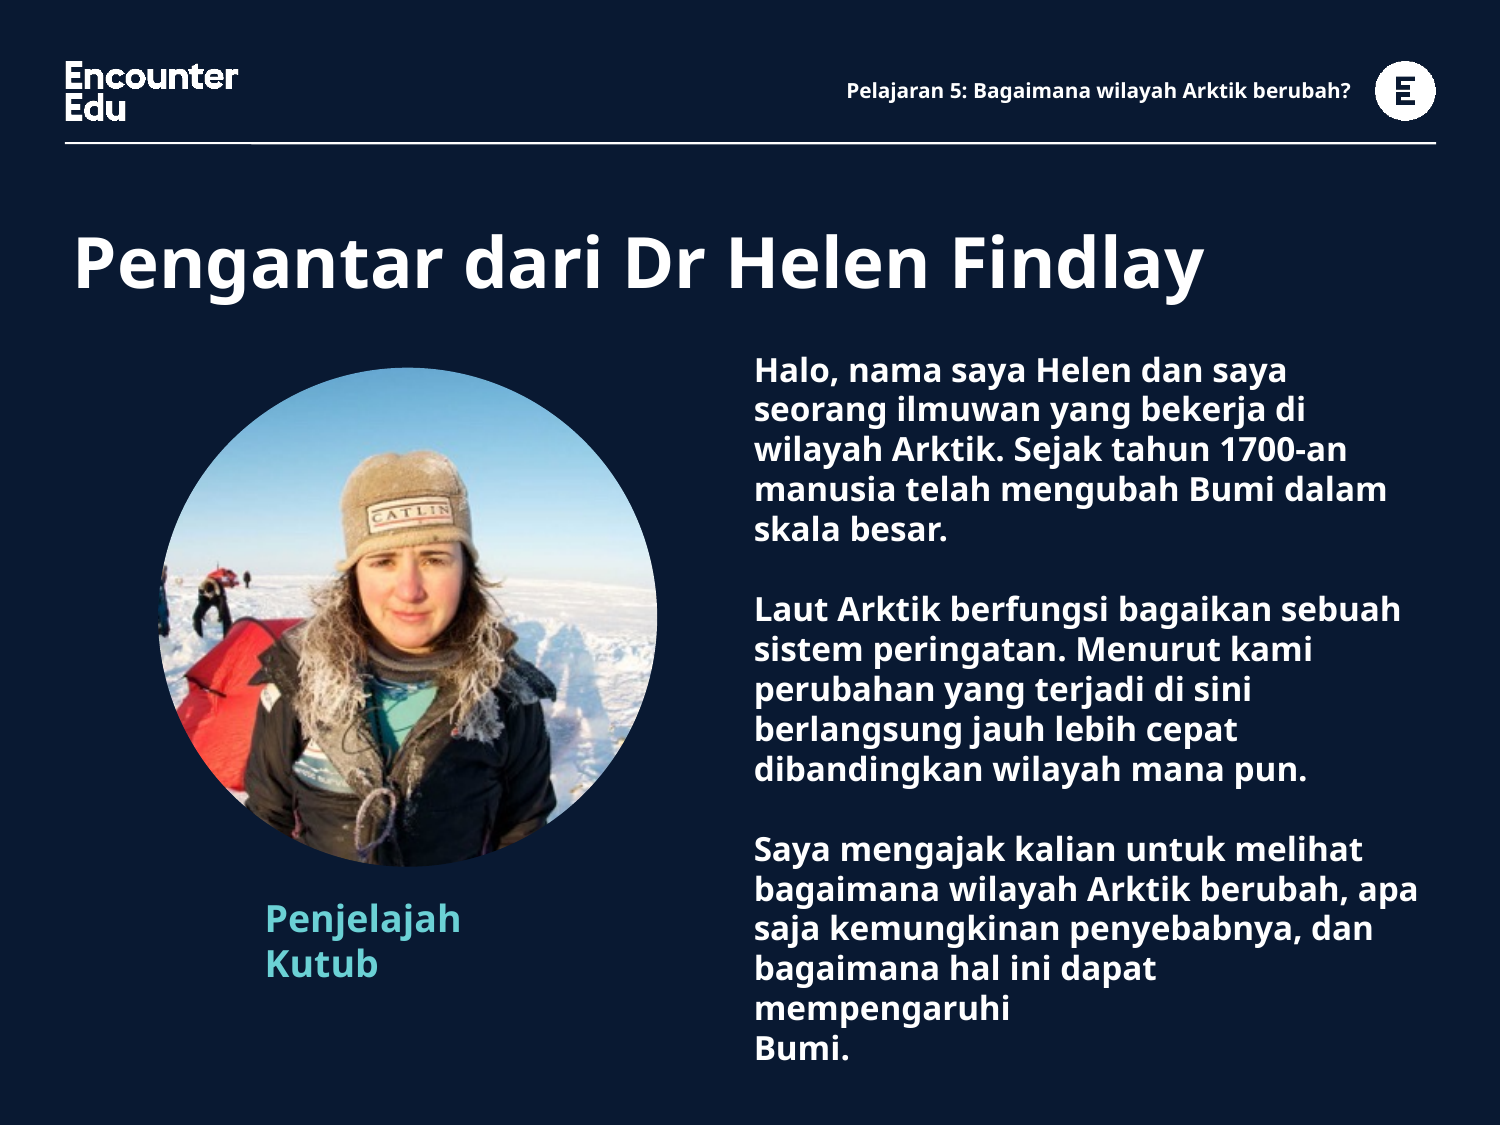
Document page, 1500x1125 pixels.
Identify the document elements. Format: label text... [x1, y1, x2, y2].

picture [1373, 59, 1437, 122]
text_box Penjelajah Kutub [249, 887, 598, 993]
text_box [158, 368, 658, 867]
text_box Halo, nama saya Helen dan saya seorang ilmuwan yang bekerja di wilayah Arktik. Sejak tahun 1700-an manusia telah mengubah Bumi dalam skala besar. Laut Arktik berfungsi bagaikan sebuah sistem peringatan. Menurut kami perubahan yang terjadi di sini berlangsung jauh lebih cepat dibandingkan wilayah mana pun. Saya mengajak kalian untuk melihat bagaimana wilayah Arktik berubah, apa saja kemungkinan penyebabnya, dan bagaimana hal ini dapat mempengaruhi Bumi. [749, 344, 1427, 1072]
text_box Pengantar dari Dr Helen Findlay [65, 163, 1416, 368]
title Pelajaran 5: Bagaimana wilayah Arktik berubah? [675, 71, 1359, 113]
picture [61, 59, 243, 122]
